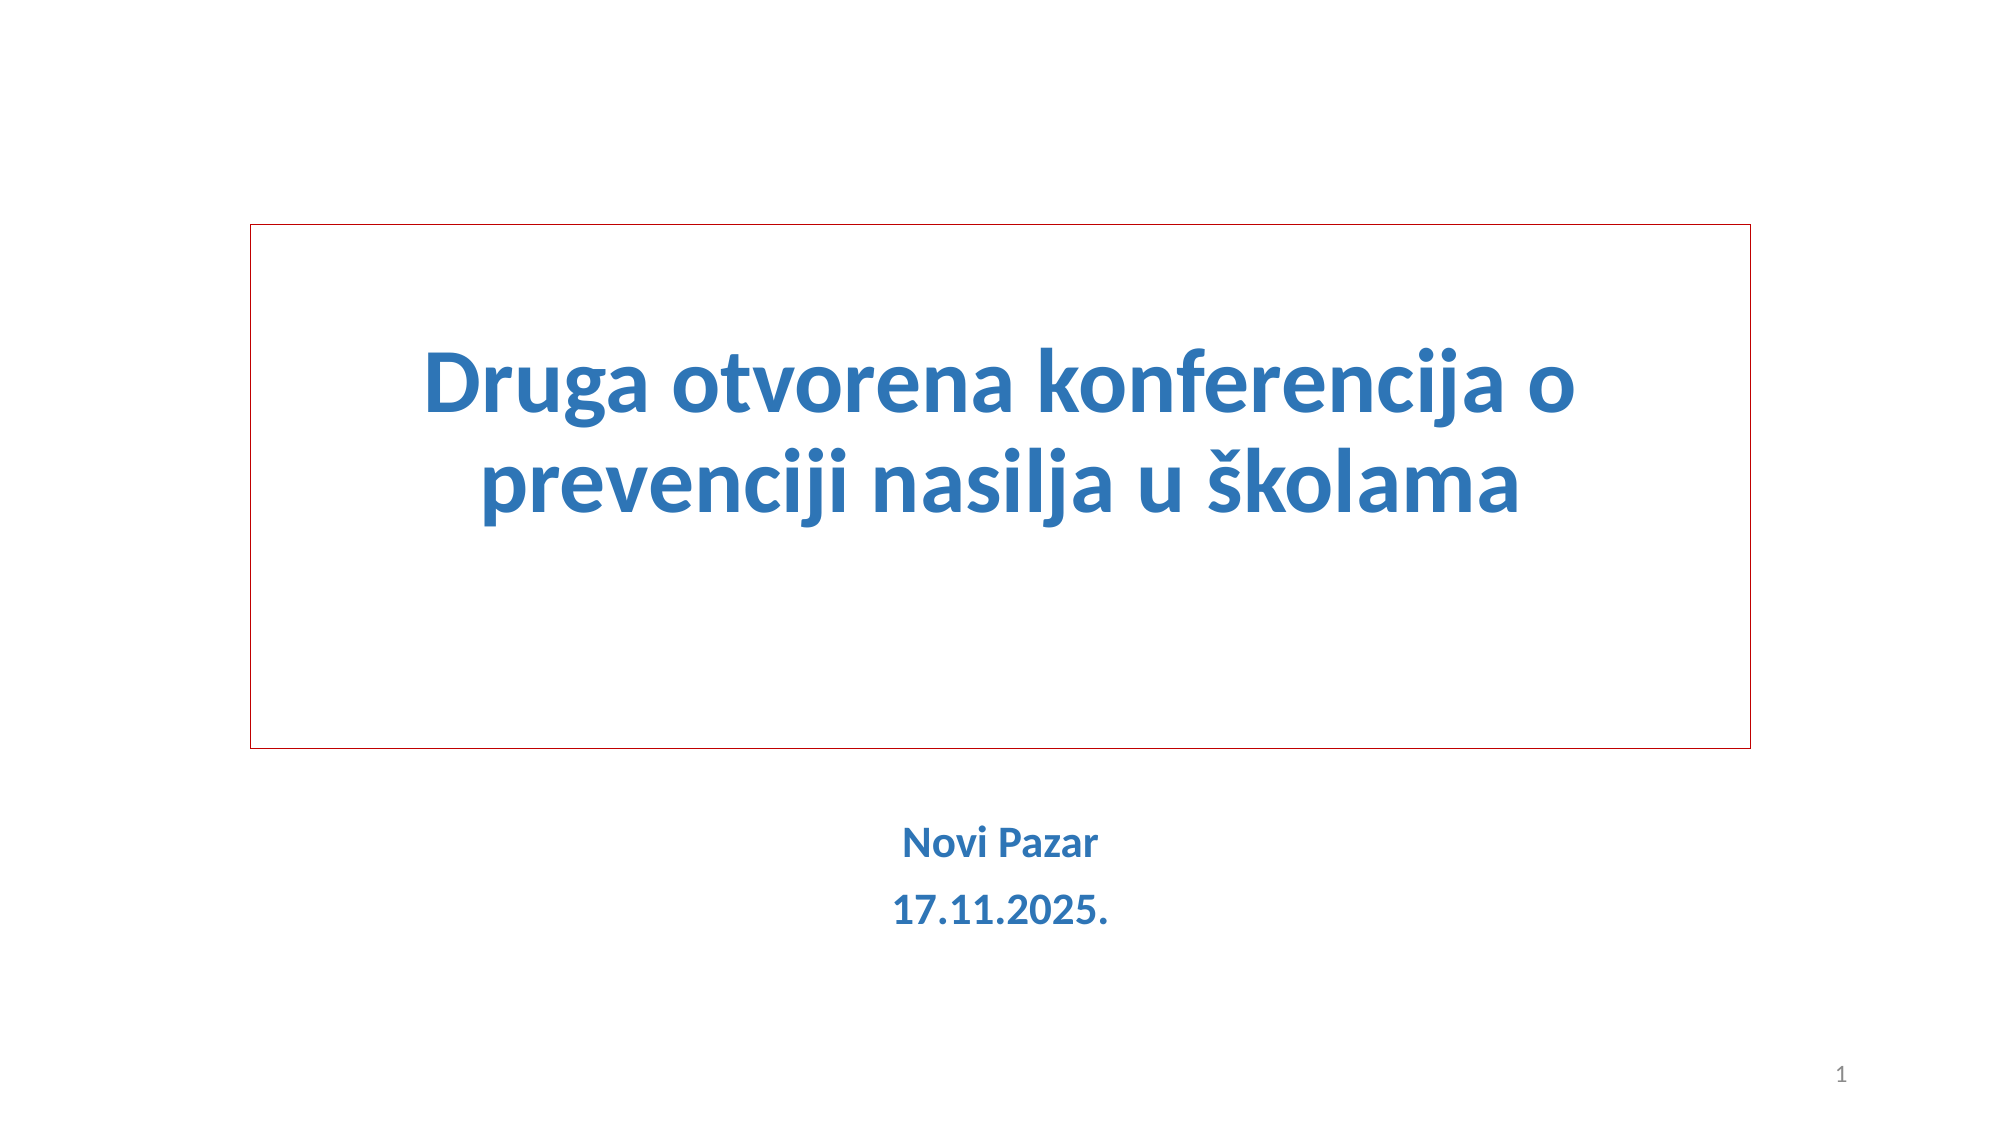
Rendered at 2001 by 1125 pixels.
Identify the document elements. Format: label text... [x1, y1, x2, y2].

title Druga otvorena konferencija o prevenciji nasilja u školama [250, 224, 1751, 671]
slide_number 1 [1412, 1042, 1863, 1103]
subtitle Novi Pazar 17.11.2025. [250, 671, 1751, 943]
